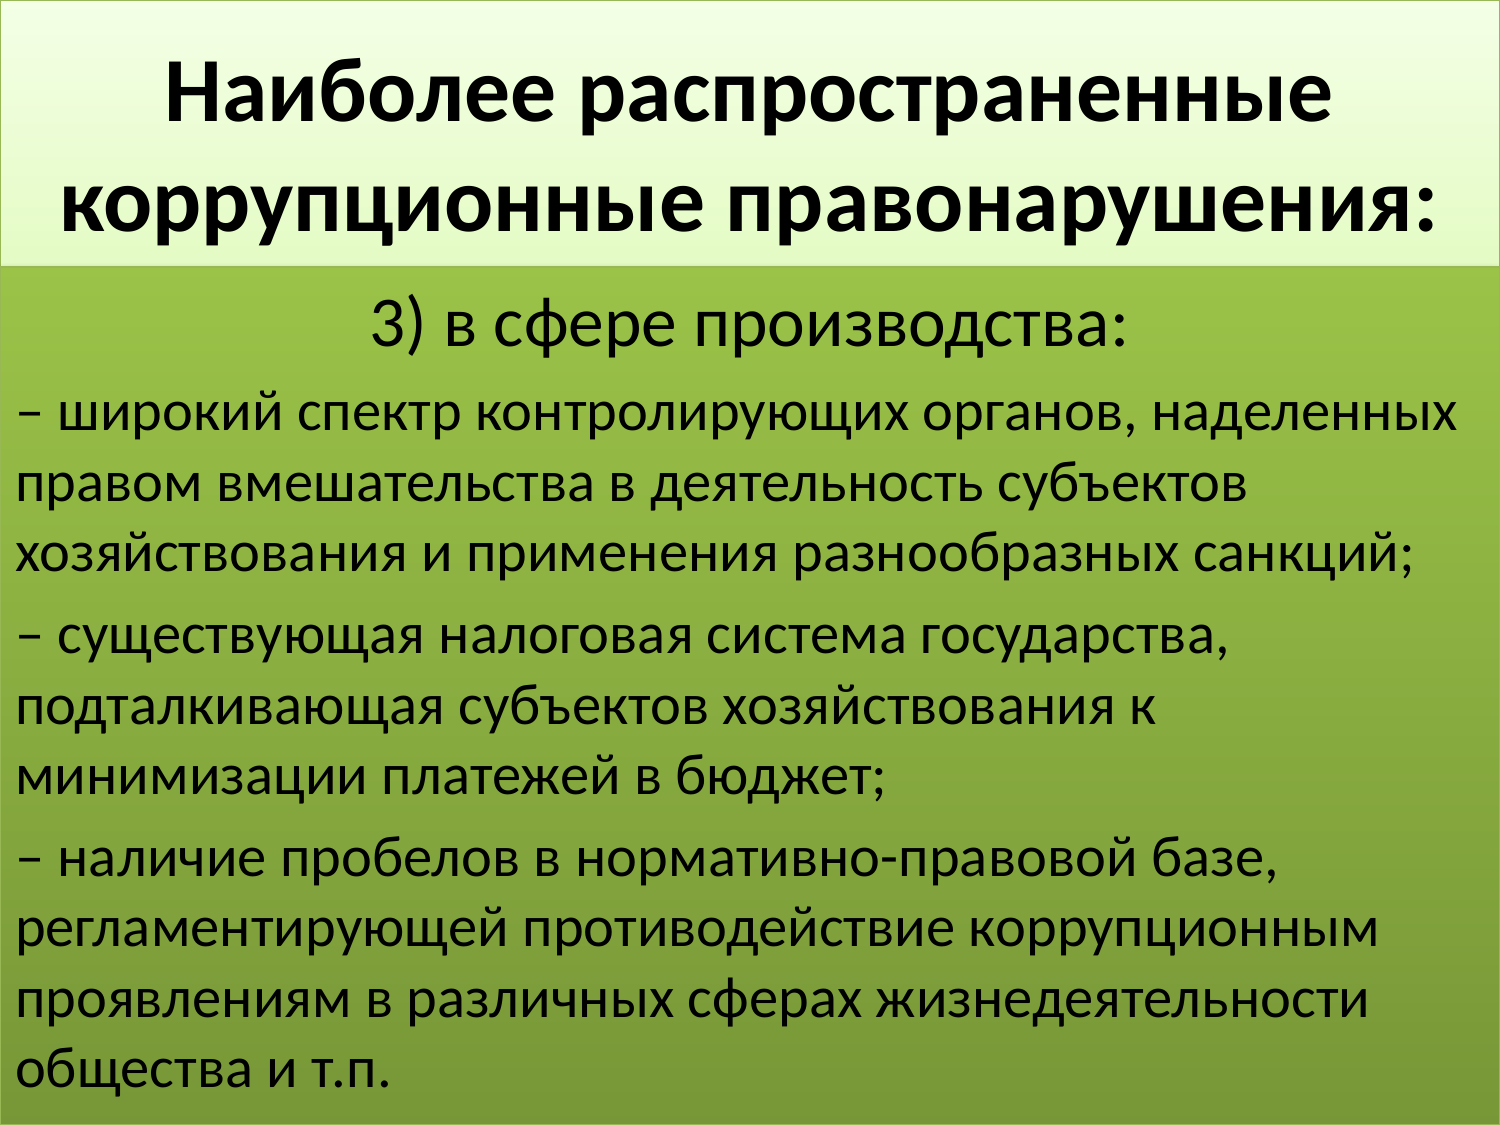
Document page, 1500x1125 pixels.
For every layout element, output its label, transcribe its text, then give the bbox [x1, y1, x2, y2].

subtitle 3) в сфере производства: – широкий спектр контролирующих органов, наделенных правом вмешательства в деятельность субъектов хозяйствования и применения разнообразных санкций; – существующая налоговая система государства, подталкивающая субъектов хозяйствования к минимизации платежей в бюджет; – наличие пробелов в нормативно-правовой базе, регламентирующей противодействие коррупционным проявлениям в различных сферах жизнедеятельности общества и т.п. [0, 266, 1500, 1125]
title Наиболее распространенные коррупционные правонарушения: [0, 0, 1500, 266]
